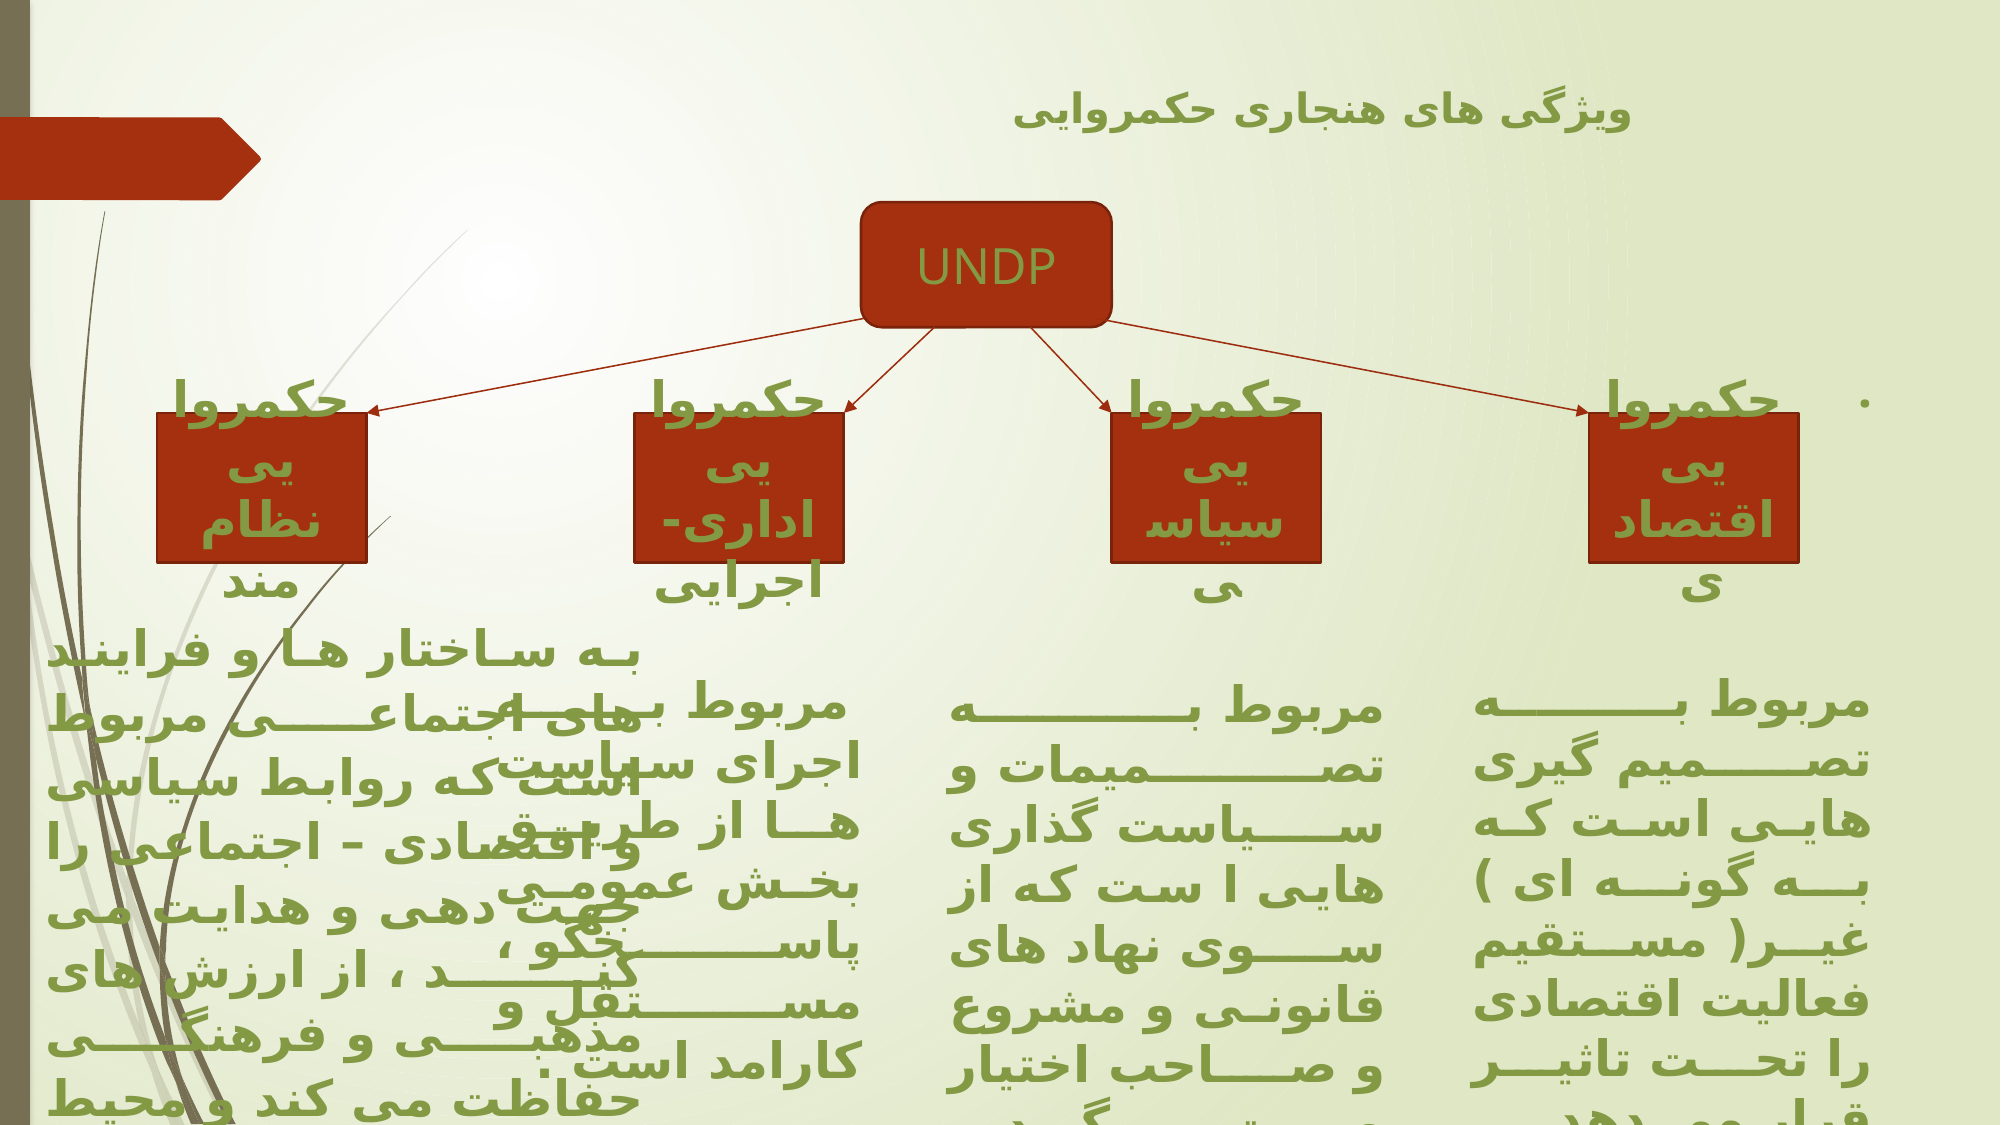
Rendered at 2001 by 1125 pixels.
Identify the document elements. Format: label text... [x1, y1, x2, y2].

text_box حکمروایی سیاسی [1110, 422, 1322, 564]
text_box مربوط به تصمیم گیری هایی است که به گونه ای ) غیر( مستقیم فعالیت اقتصادی را تحت تاثیر قرار می دهد . [1457, 658, 1888, 1125]
text_box حکمروایی اداری-اجرایی [633, 422, 845, 564]
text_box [366, 318, 864, 414]
text_box مربوط به تصمیمات و سیاست گذاری هایی ا ست که از سوی نهاد های قانونی و مشروع و صاحب اختیار صورت می گیرد . [934, 664, 1401, 1125]
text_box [843, 327, 935, 414]
text_box حکمروایی نظام مند [156, 412, 368, 564]
list . [424, 350, 1888, 970]
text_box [1030, 327, 1112, 414]
text_box به ساختار ها و فرایند های اجتماعی مربوط است که روابط سیاسی و اقتصادی – اجتماعی را جهت دهی و هدایت می کند ، از ارزش های مذهبی و فرهنگی حفاظت می کند و محیط زیستی خلق می کند که در آن بهداشت ، آزادی ، امنیت و کیفیت زیست قابل تامین و تضمین است . [30, 605, 659, 1125]
text_box حکمروایی اقتصادی [1588, 412, 1800, 564]
text_box UNDP [859, 200, 1114, 329]
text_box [1096, 318, 1590, 414]
title ویژگی های هنجاری حکمروایی [976, 74, 1649, 222]
text_box مربوط به اجرای سیاست ها از طریق بخش عمومی پاسخگو ، مستقل و کارامد است . [659, 661, 878, 1096]
